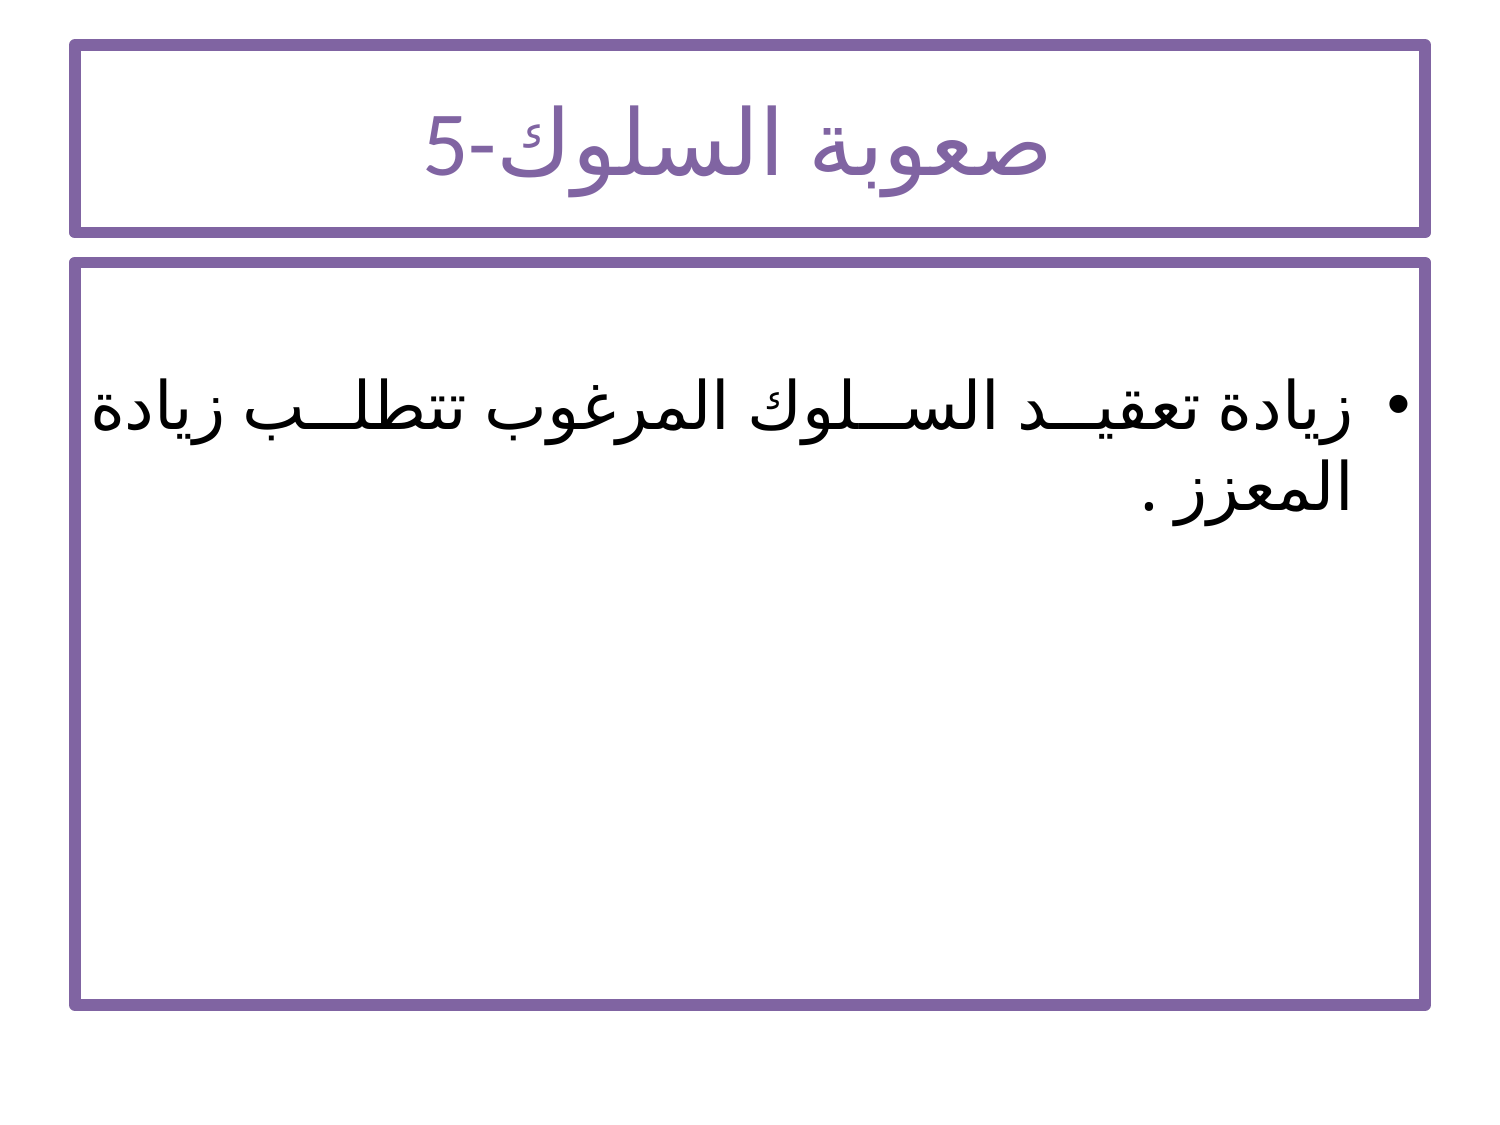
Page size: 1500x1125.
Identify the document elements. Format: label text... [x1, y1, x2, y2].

list زيادة تعقيد السلوك المرغوب تتطلب زيادة المعزز . [75, 262, 1425, 1005]
title 5-صعوبة السلوك [75, 45, 1425, 233]
